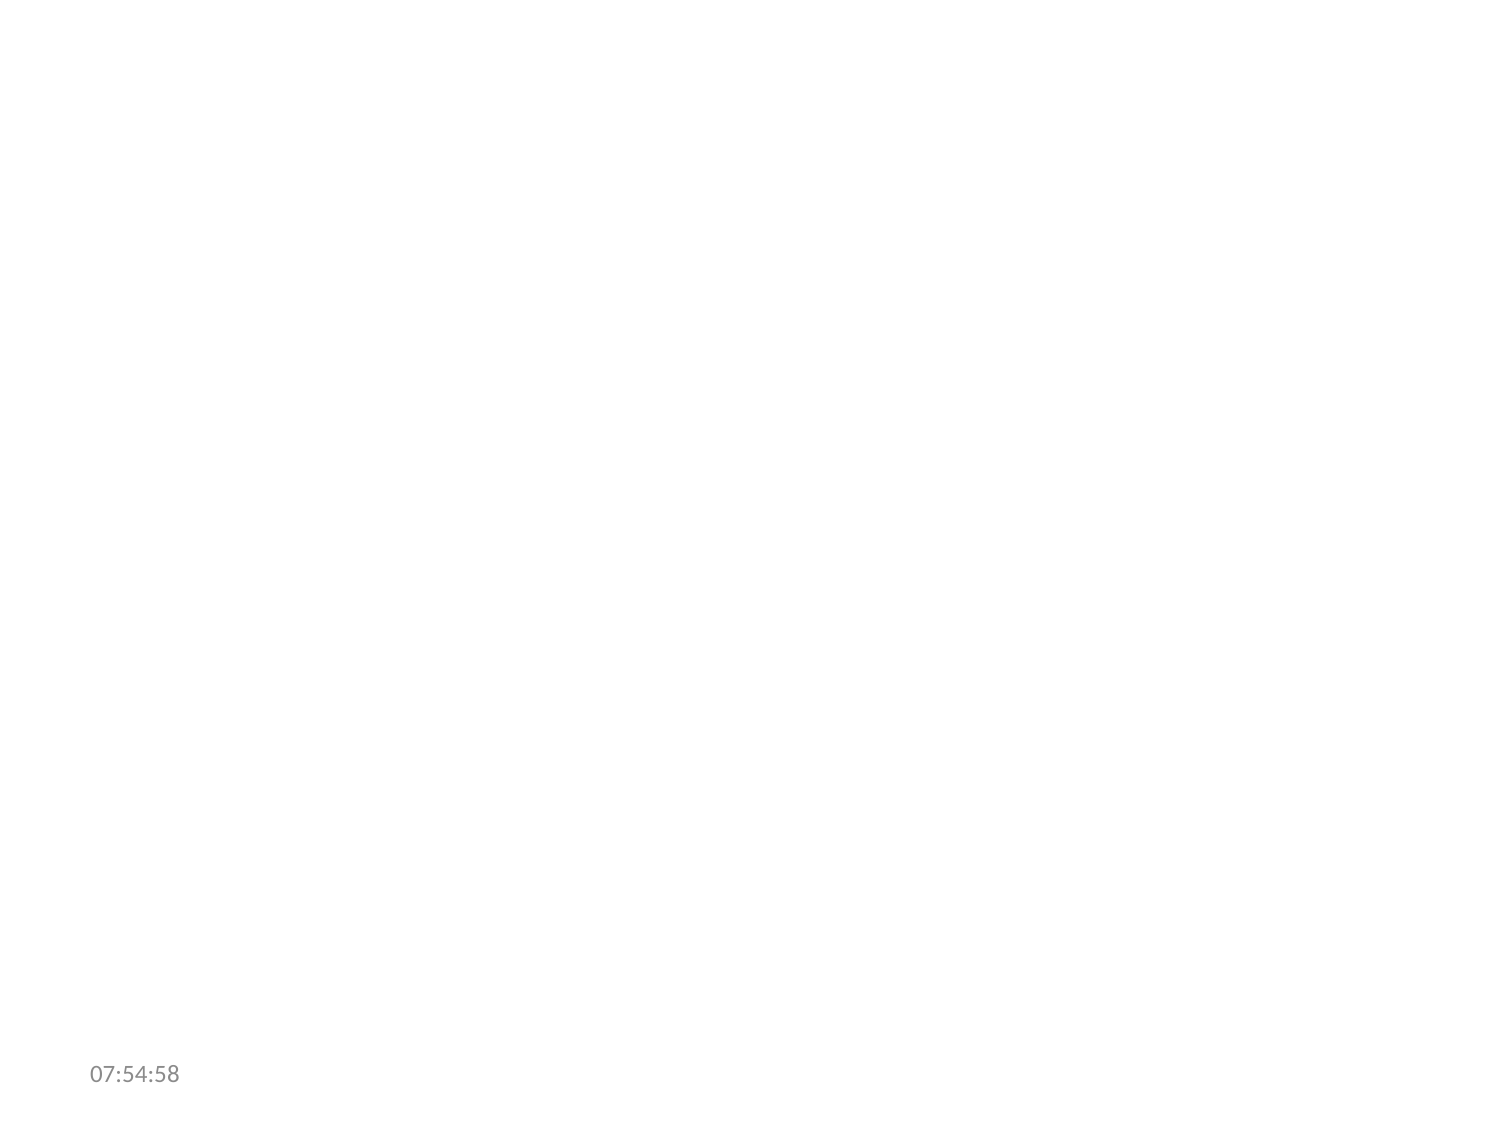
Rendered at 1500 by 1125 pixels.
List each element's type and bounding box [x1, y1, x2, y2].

slide_number [75, 1042, 425, 1103]
